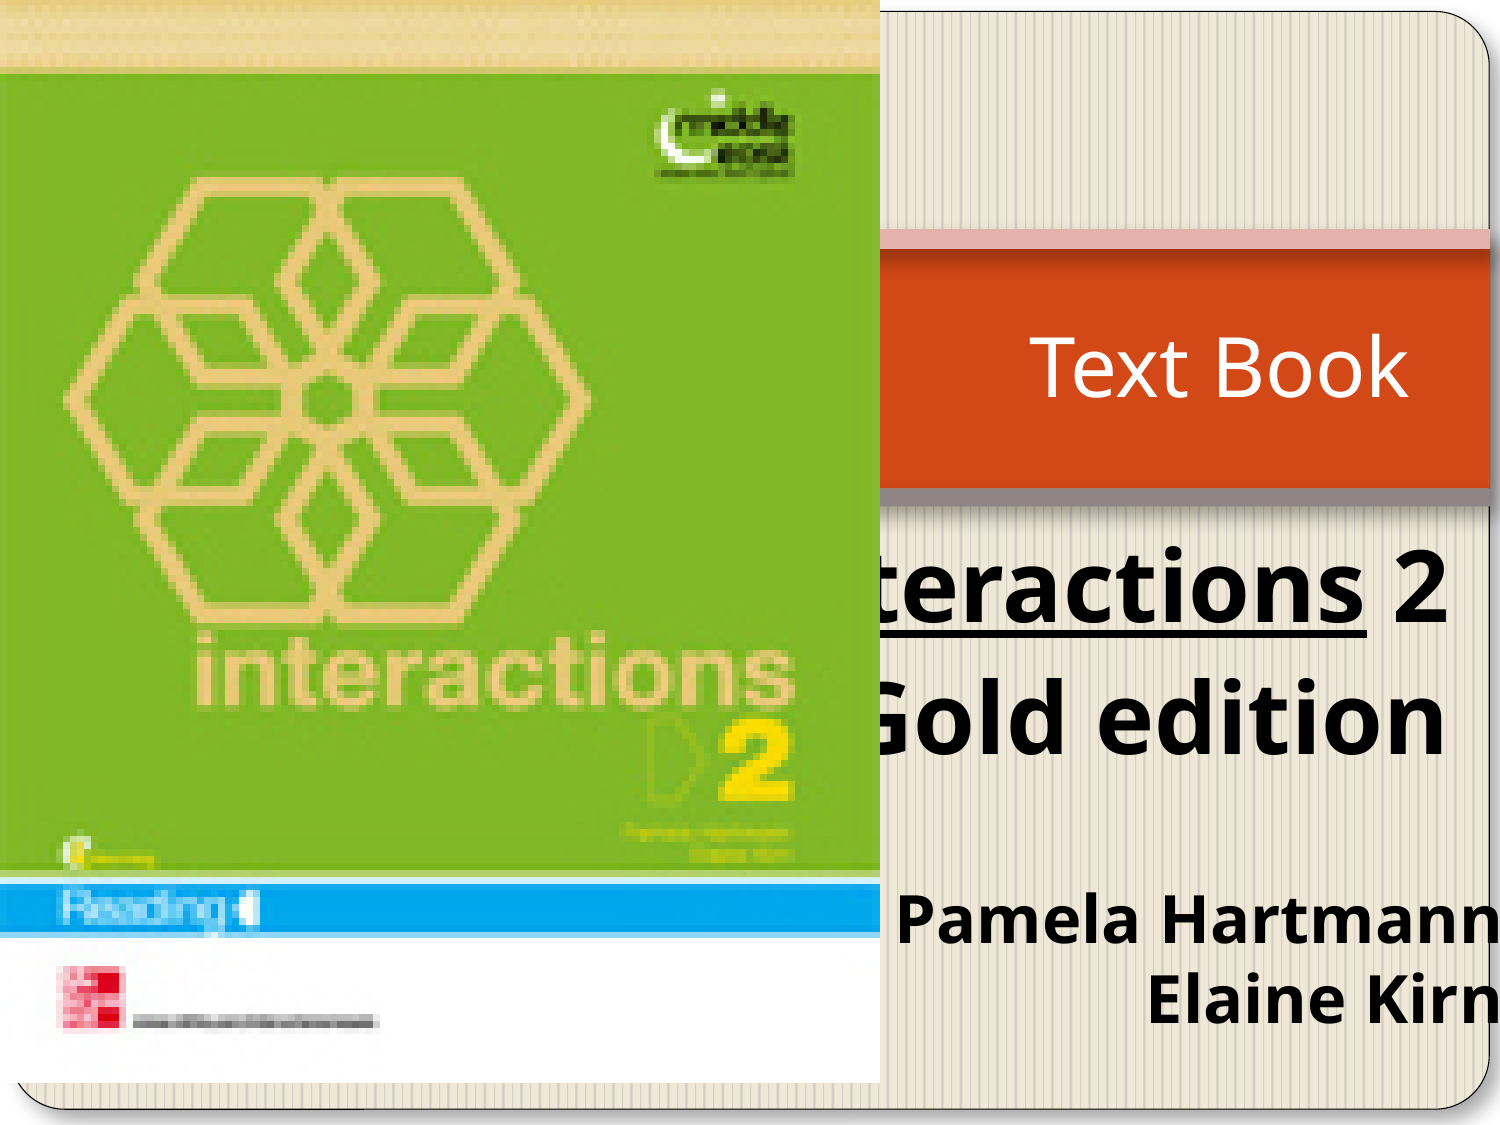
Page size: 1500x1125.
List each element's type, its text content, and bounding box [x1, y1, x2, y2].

title Text Book [922, 247, 1425, 489]
picture [0, 0, 881, 1083]
subtitle Interactions 2 Gold edition [922, 515, 1465, 778]
text_box Pamela Hartmann Elaine Kirn [922, 869, 1500, 1045]
